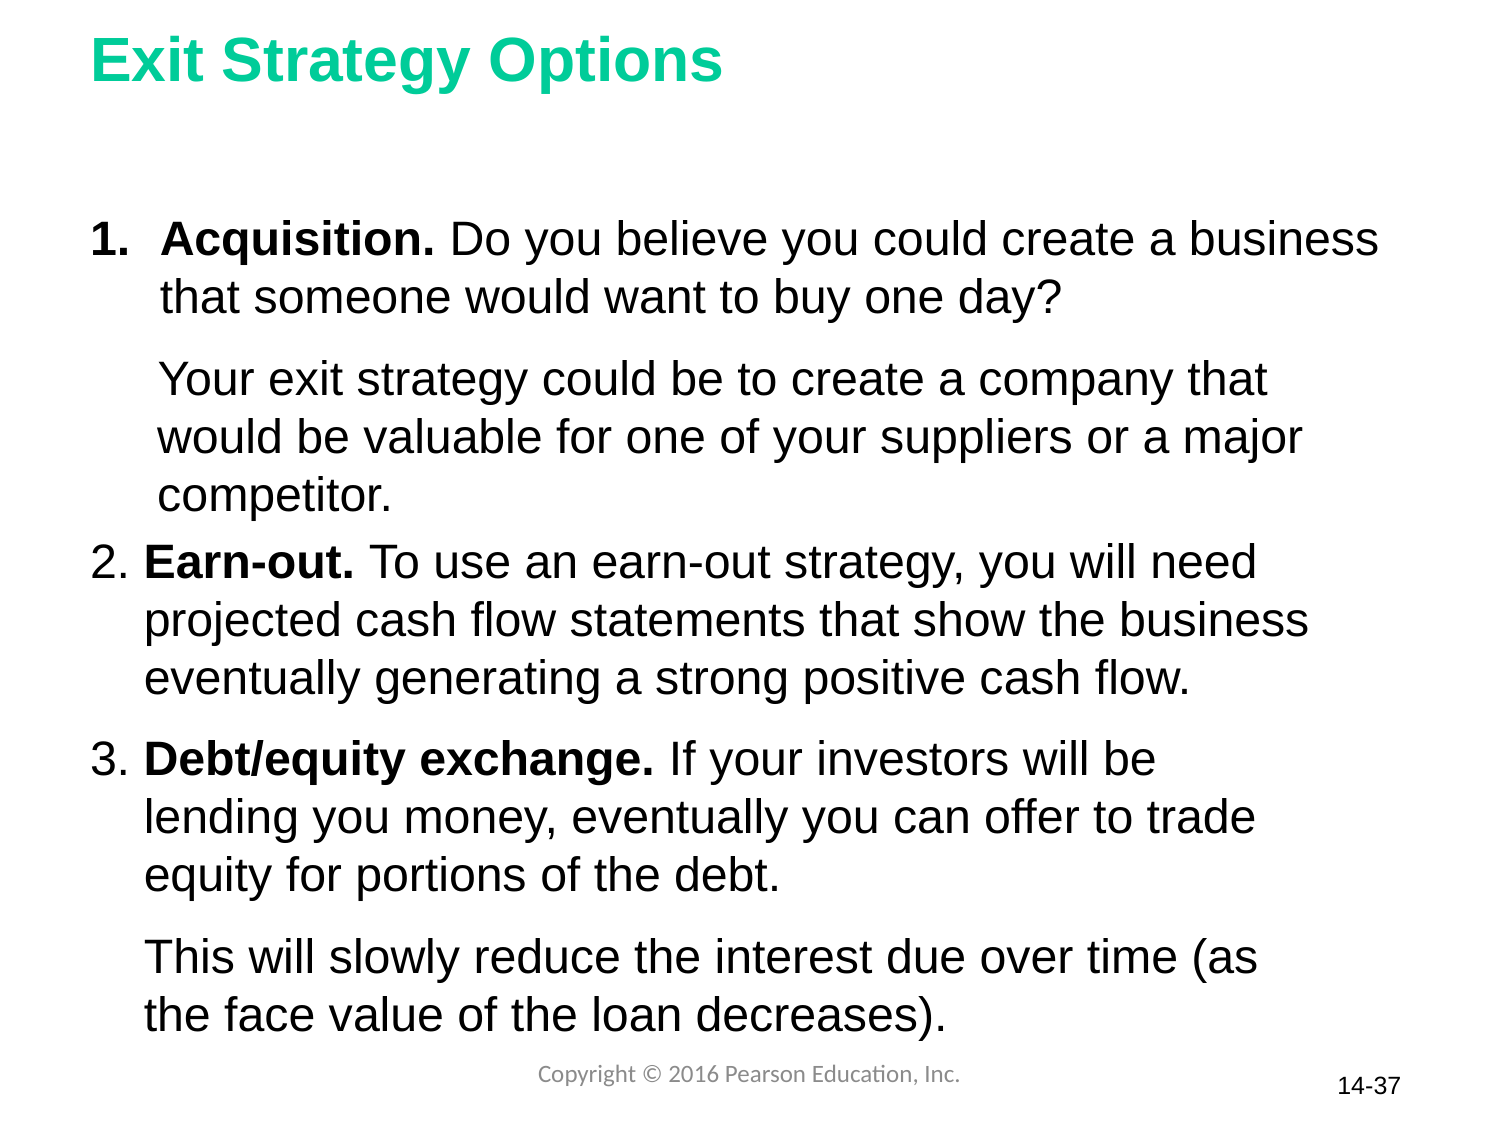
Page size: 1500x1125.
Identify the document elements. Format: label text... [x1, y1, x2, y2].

footer Copyright © 2016 Pearson Education, Inc. [512, 1063, 988, 1103]
title Exit Strategy Options [75, 0, 1425, 150]
list Acquisition. Do you believe you could create a business that someone would want to buy one day? Your exit strategy could be to create a company that would be valuable for one of your suppliers or a major competitor. 2. Earn-out. To use an earn-out strategy, you will need projected cash flow statements that show the business eventually generating a strong positive cash flow. 3. Debt/equity exchange. If your investors will be lending you money, eventually you can offer to trade equity for portions of the debt. This will slowly reduce the interest due over time (as the face value of the loan decreases). [75, 200, 1425, 1063]
